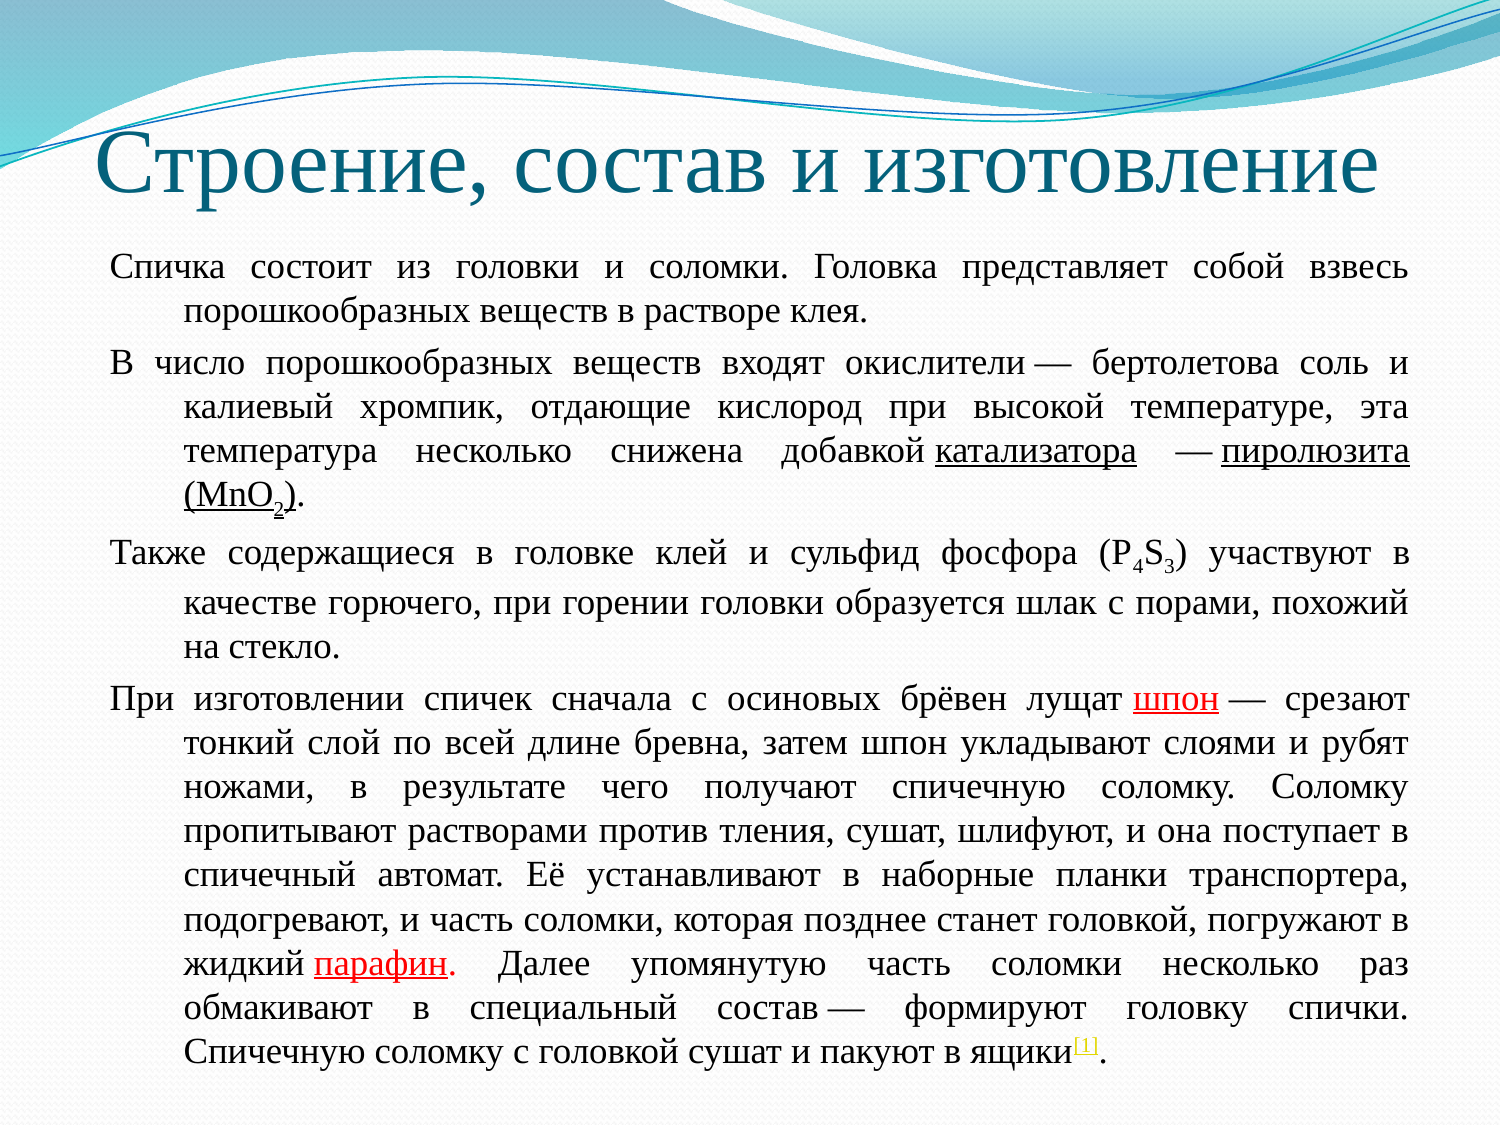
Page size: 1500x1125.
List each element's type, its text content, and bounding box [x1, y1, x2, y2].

list Спичка состоит из головки и соломки. Головка представляет собой взвесь порошкообразных веществ в растворе клея. В число порошкообразных веществ входят окислители — бертолетова соль и калиевый хромпик, отдающие кислород при высокой температуре, эта температура несколько снижена добавкой катализатора — пиролюзита (MnO2). Также содержащиеся в головке клей и сульфид фосфора (P4S3) участвуют в качестве горючего, при горении головки образуется шлак с порами, похожий на стекло. При изготовлении спичек сначала с осиновых брёвен лущат шпон — срезают тонкий слой по всей длине бревна, затем шпон укладывают слоями и рубят ножами, в результате чего получают спичечную соломку. Соломку пропитывают растворами против тления, сушат, шлифуют, и она поступает в спичечный автомат. Её устанавливают в наборные планки транспортера, подогревают, и часть соломки, которая позднее станет головкой, погружают в жидкий парафин. Далее упомянутую часть соломки несколько раз обмакивают в специальный состав — формируют головку спички. Спичечную соломку с головкой сушат и пакуют в ящики[1]. [75, 234, 1425, 1079]
title Строение, состав и изготовление [75, 115, 1425, 211]
